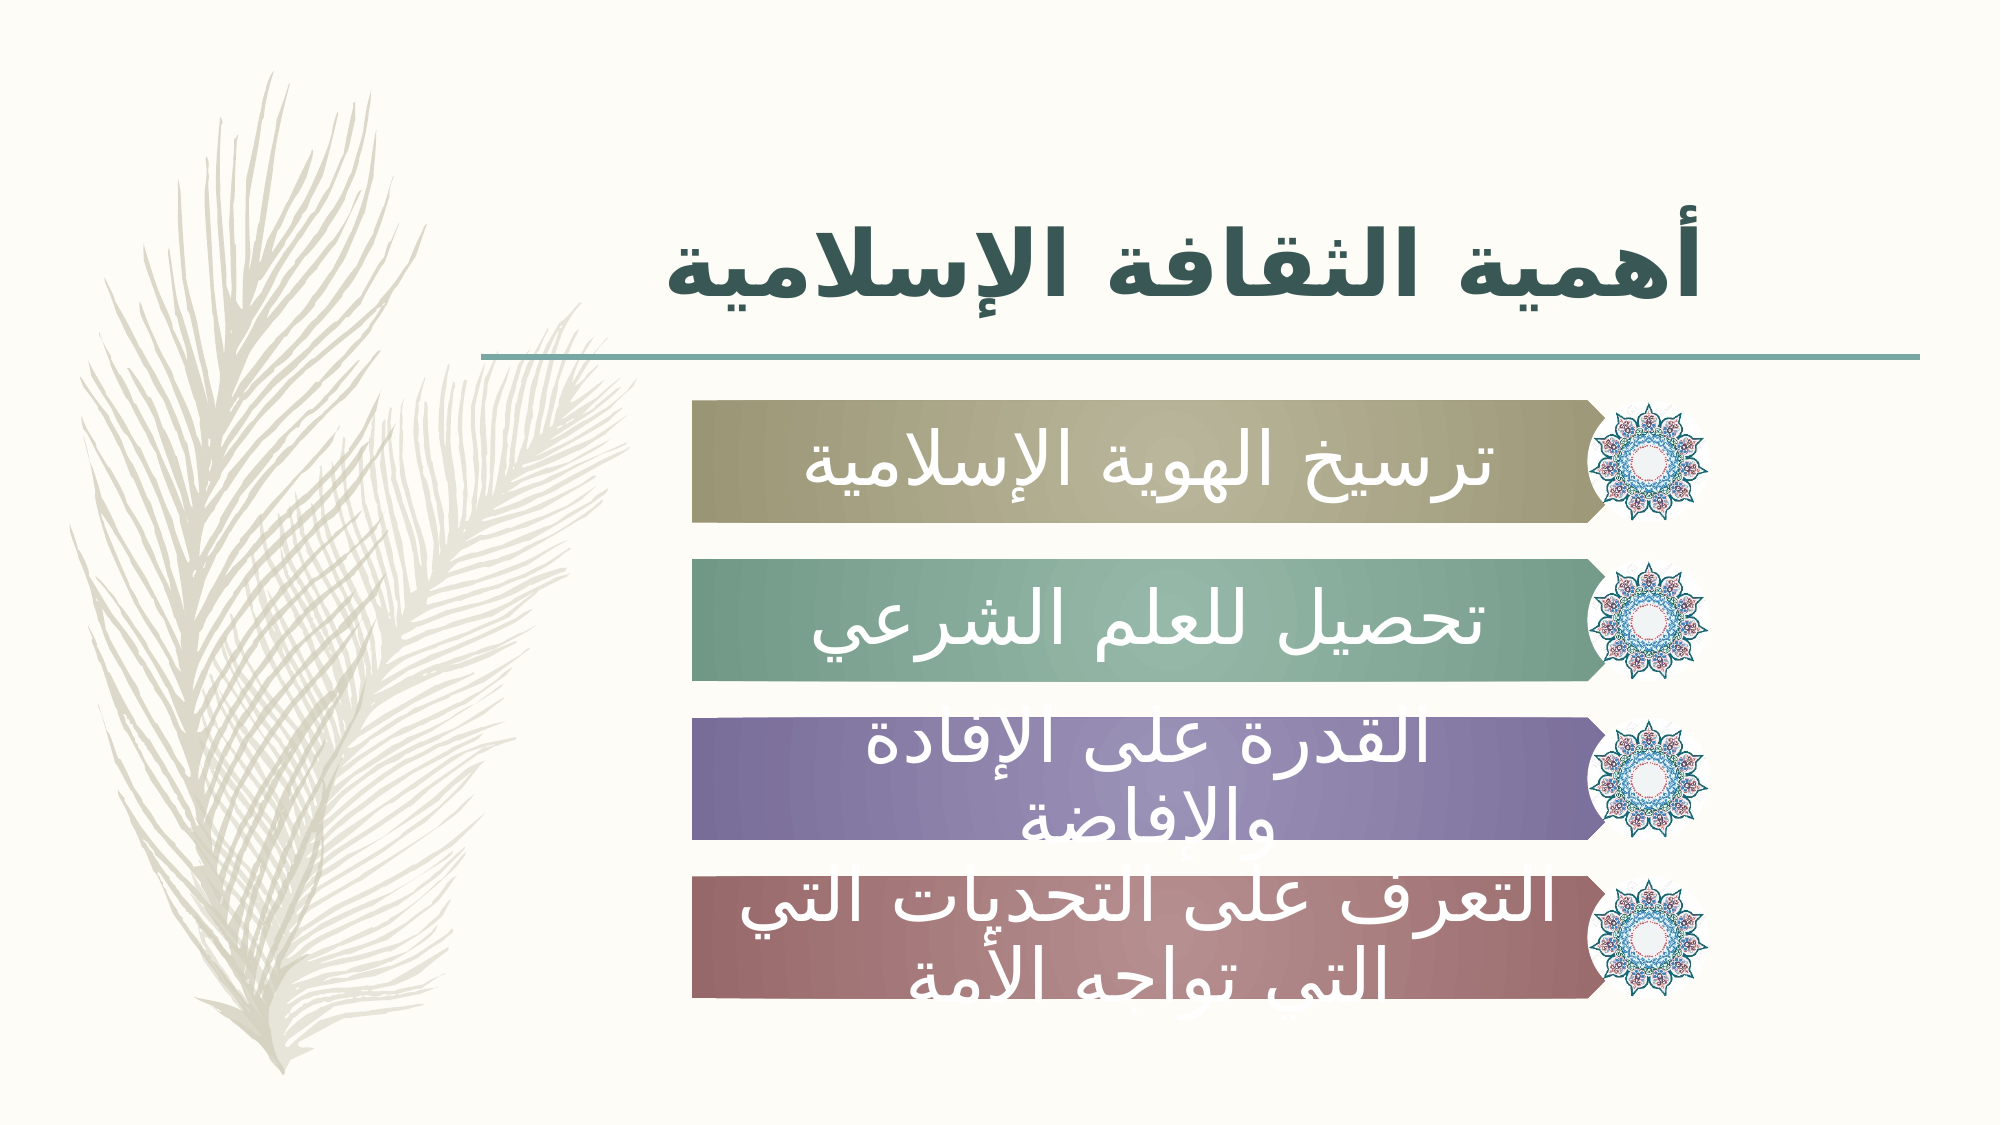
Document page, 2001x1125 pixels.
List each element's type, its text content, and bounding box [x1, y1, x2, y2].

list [480, 399, 1921, 1000]
title أهمية الثقافة الإسلامية [481, 93, 1920, 350]
